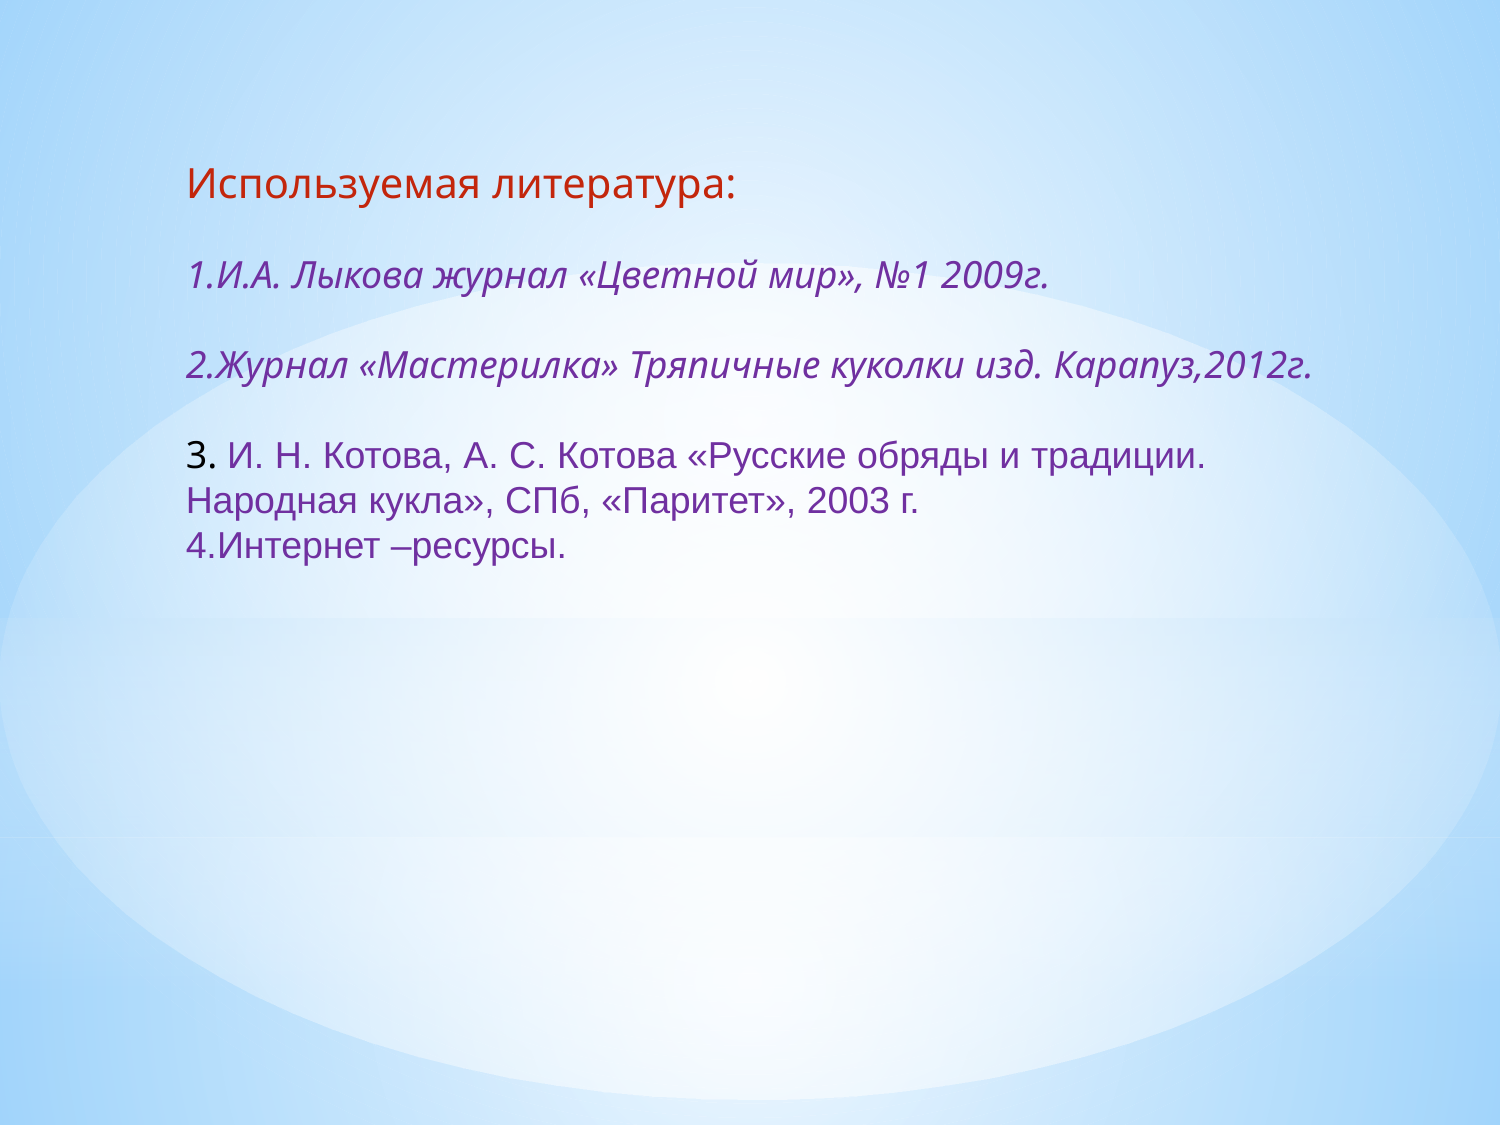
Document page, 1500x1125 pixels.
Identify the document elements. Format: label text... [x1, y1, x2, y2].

text_box Используемая литература: 1.И.А. Лыкова журнал «Цветной мир», №1 2009г. 2.Журнал «Мастерилка» Тряпичные куколки изд. Карапуз,2012г. 3. И. Н. Котова, А. С. Котова «Русские обряды и традиции. Народная кукла», СПб, «Паритет», 2003 г. 4.Интернет –ресурсы. [171, 149, 1365, 574]
